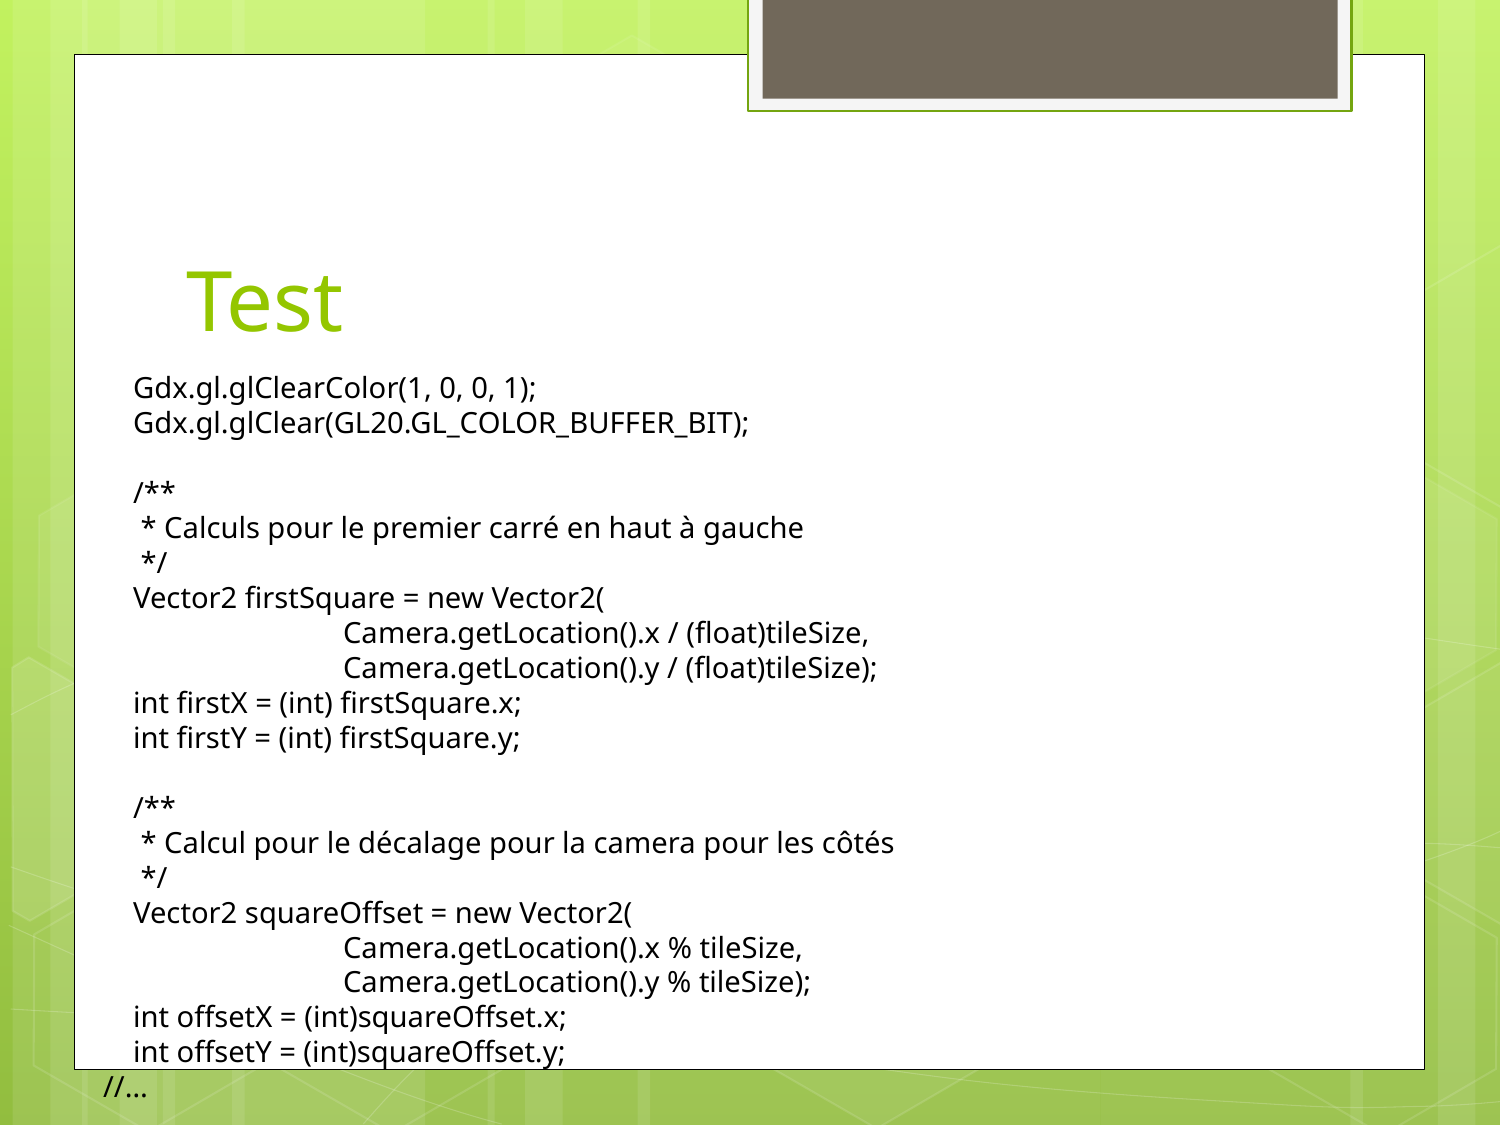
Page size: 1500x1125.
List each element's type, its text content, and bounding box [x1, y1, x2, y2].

text_box Gdx.gl.glClearColor(1, 0, 0, 1); Gdx.gl.glClear(GL20.GL_COLOR_BUFFER_BIT); /** * Calculs pour le premier carré en haut à gauche */ Vector2 firstSquare = new Vector2( Camera.getLocation().x / (float)tileSize, Camera.getLocation().y / (float)tileSize); int firstX = (int) firstSquare.x; int firstY = (int) firstSquare.y; /** * Calcul pour le décalage pour la camera pour les côtés */ Vector2 squareOffset = new Vector2( Camera.getLocation().x % tileSize, Camera.getLocation().y % tileSize); int offsetX = (int)squareOffset.x; int offsetY = (int)squareOffset.y; //… [88, 362, 1400, 1112]
title Test [171, 168, 1324, 357]
